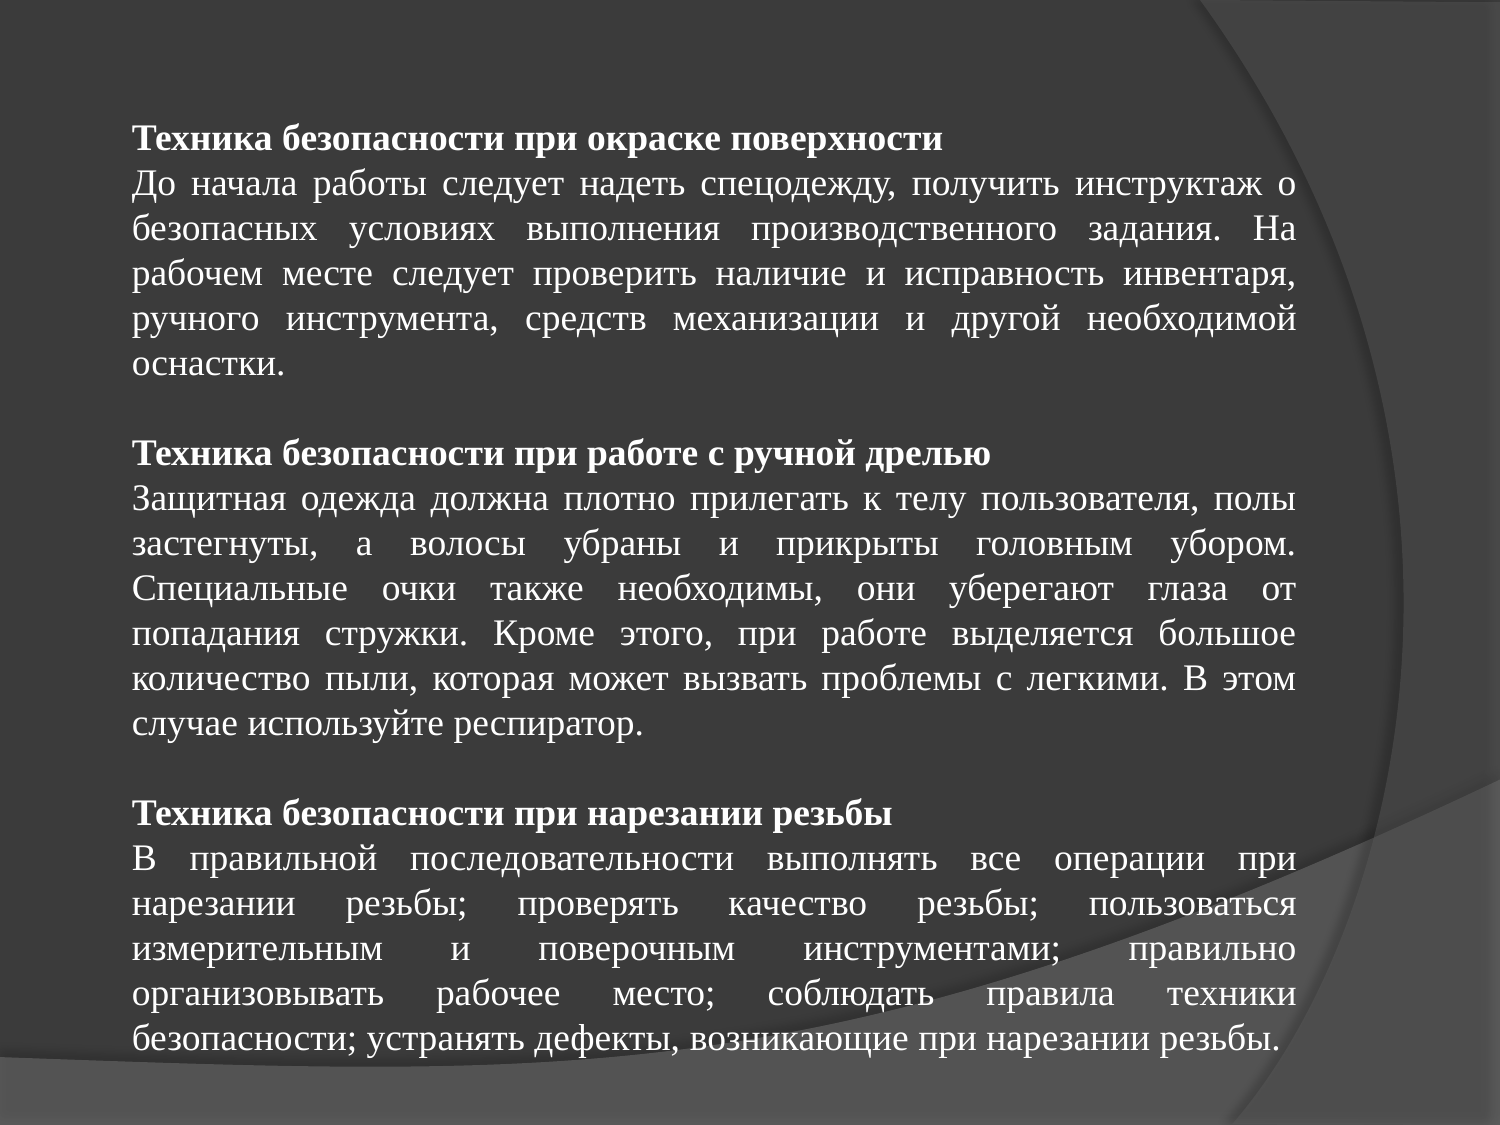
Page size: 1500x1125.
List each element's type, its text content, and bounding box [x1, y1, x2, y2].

text_box Техника безопасности при окраске поверхности До начала работы следует надеть спецодежду, получить инструктаж о безопасных условиях выполнения производственного задания. На рабочем месте следует проверить наличие и исправность инвентаря, ручного инструмента, средств механизации и другой необходимой оснастки. Техника безопасности при работе с ручной дрелью Защитная одежда должна плотно прилегать к телу пользователя, полы застегнуты, а волосы убраны и прикрыты головным убором. Специальные очки также необходимы, они уберегают глаза от попадания стружки. Кроме этого, при работе выделяется большое количество пыли, которая может вызвать проблемы с легкими. В этом случае используйте респиратор. Техника безопасности при нарезании резьбы В правильной последовательности выполнять все операции при нарезании резьбы; проверять качество резьбы; пользоваться измерительным и поверочным инструментами; правильно организовывать рабочее место; соблюдать правила техники безопасности; устранять дефекты, возникающие при нарезании резьбы. [117, 105, 1313, 1066]
